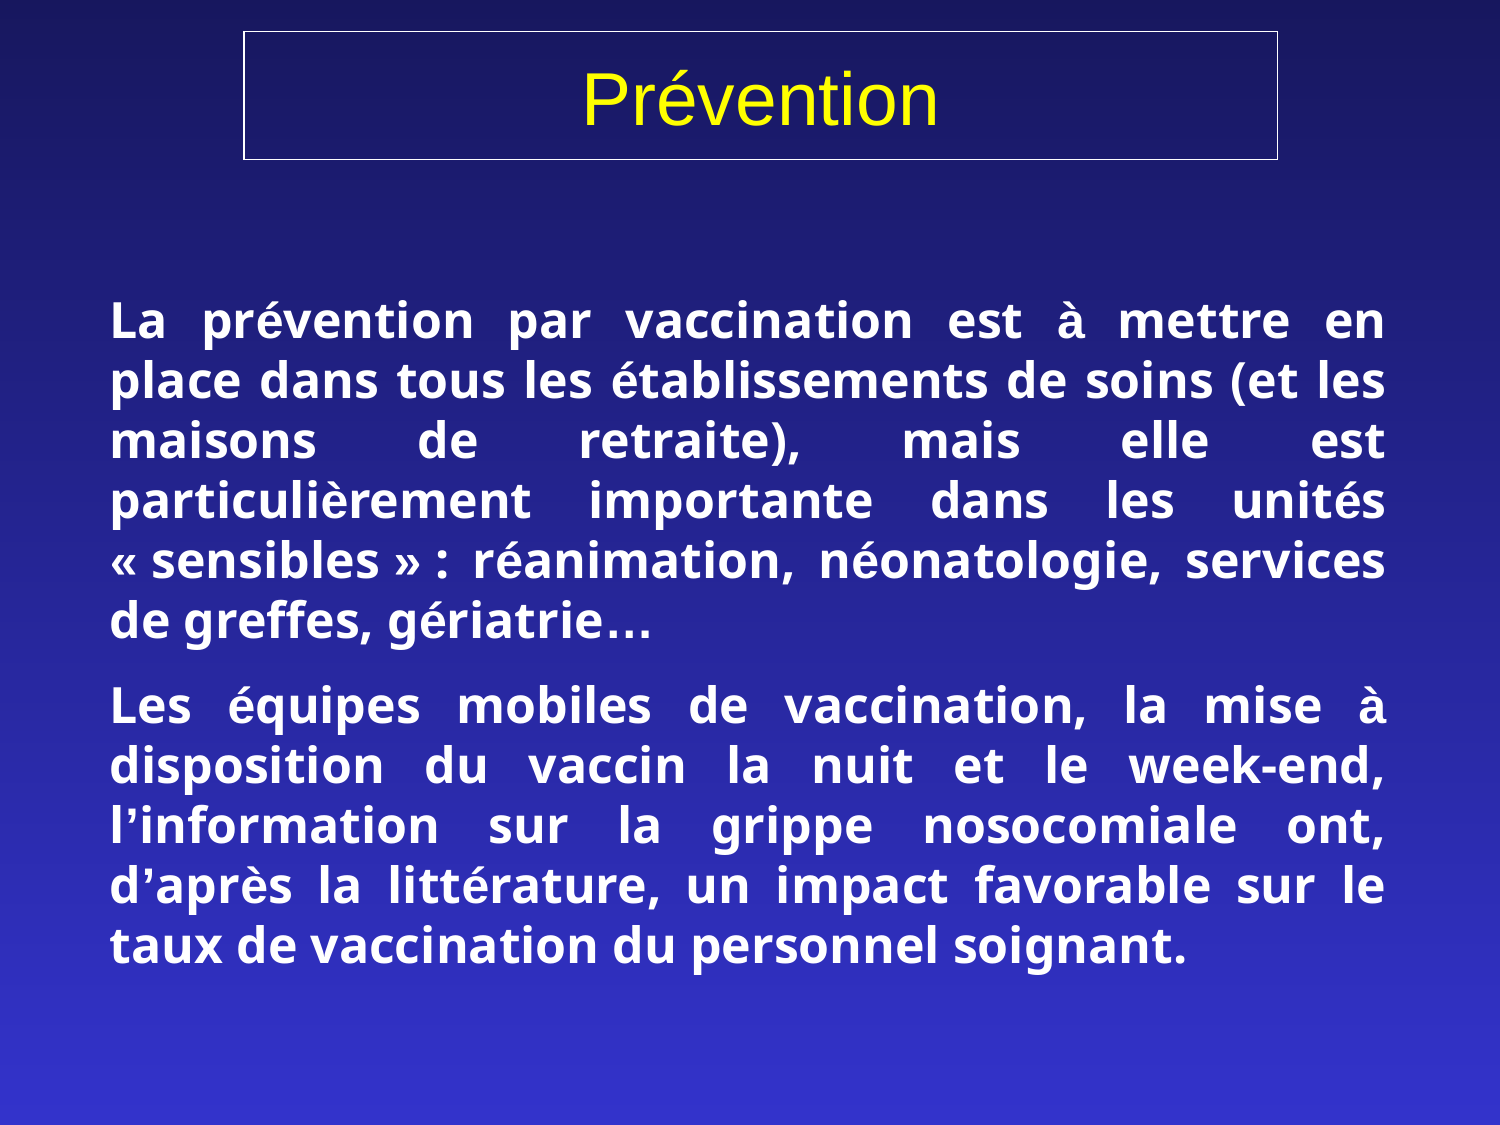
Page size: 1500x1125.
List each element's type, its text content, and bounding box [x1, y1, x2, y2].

text_box La prévention par vaccination est à mettre en place dans tous les établissements de soins (et les maisons de retraite), mais elle est particulièrement importante dans les unités « sensibles » : réanimation, néonatologie, services de greffes, gériatrie… Les équipes mobiles de vaccination, la mise à disposition du vaccin la nuit et le week-end, l’information sur la grippe nosocomiale ont, d’après la littérature, un impact favorable sur le taux de vaccination du personnel soignant. [95, 280, 1402, 981]
title Prévention [243, 31, 1278, 160]
